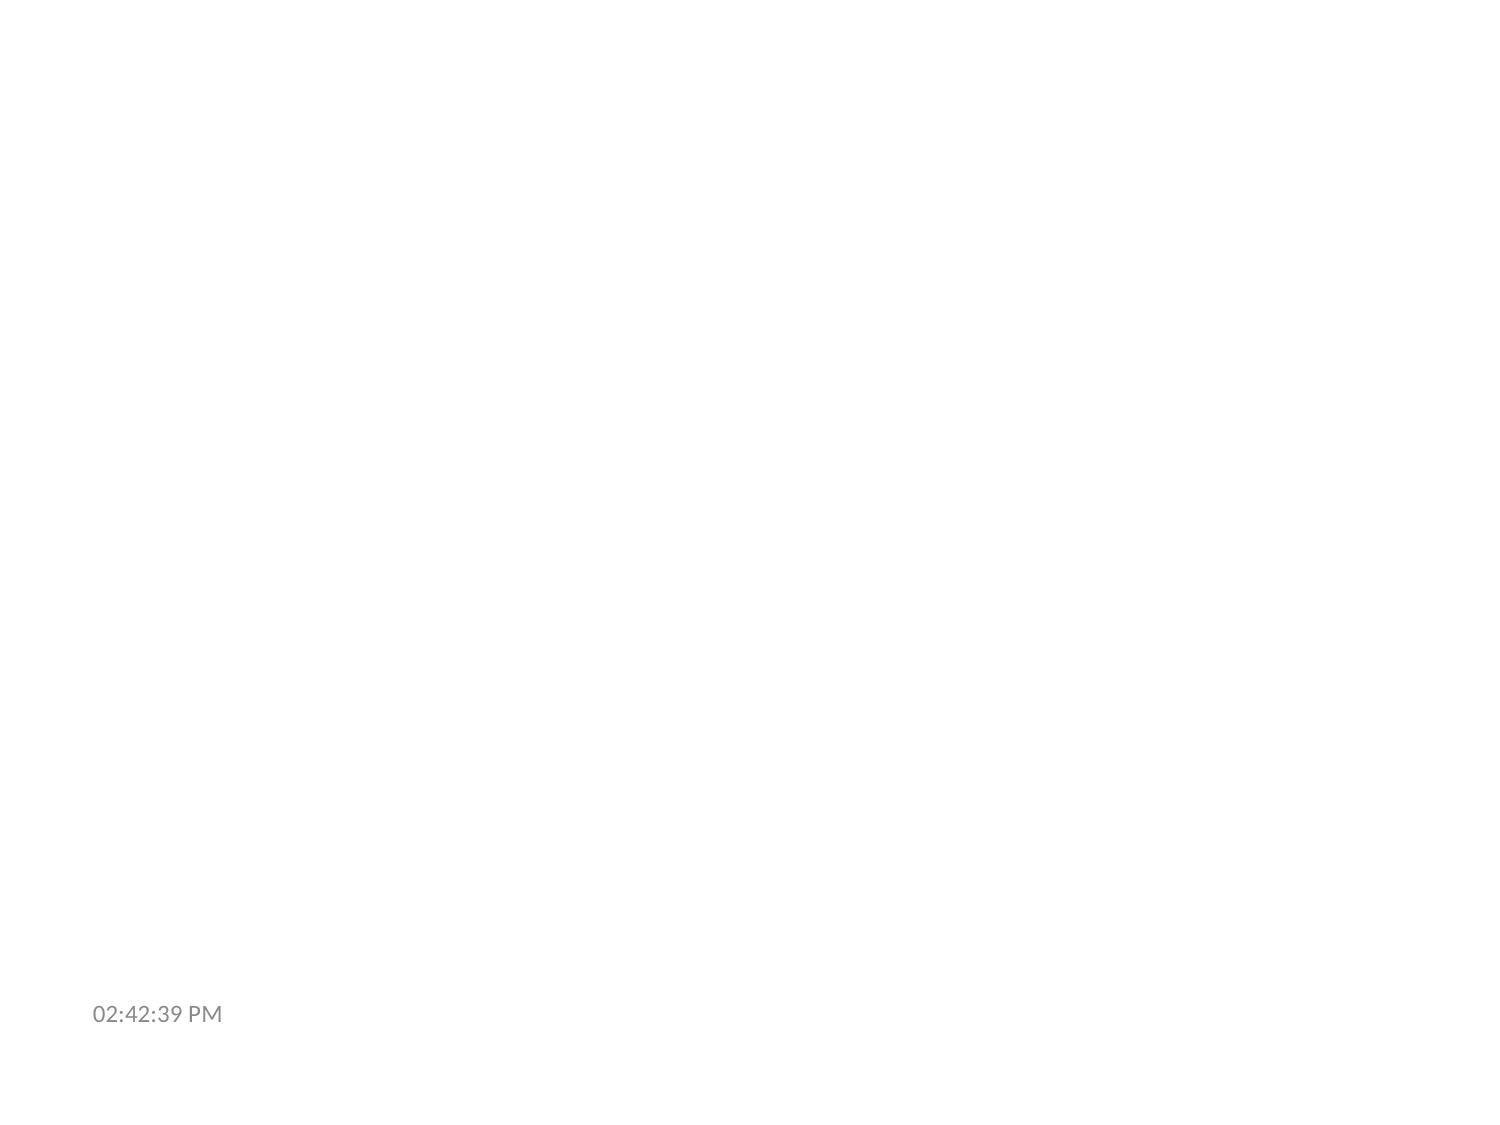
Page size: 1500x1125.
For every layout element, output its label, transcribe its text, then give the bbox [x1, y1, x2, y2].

text_box 3:35:09 PM [77, 982, 428, 1043]
